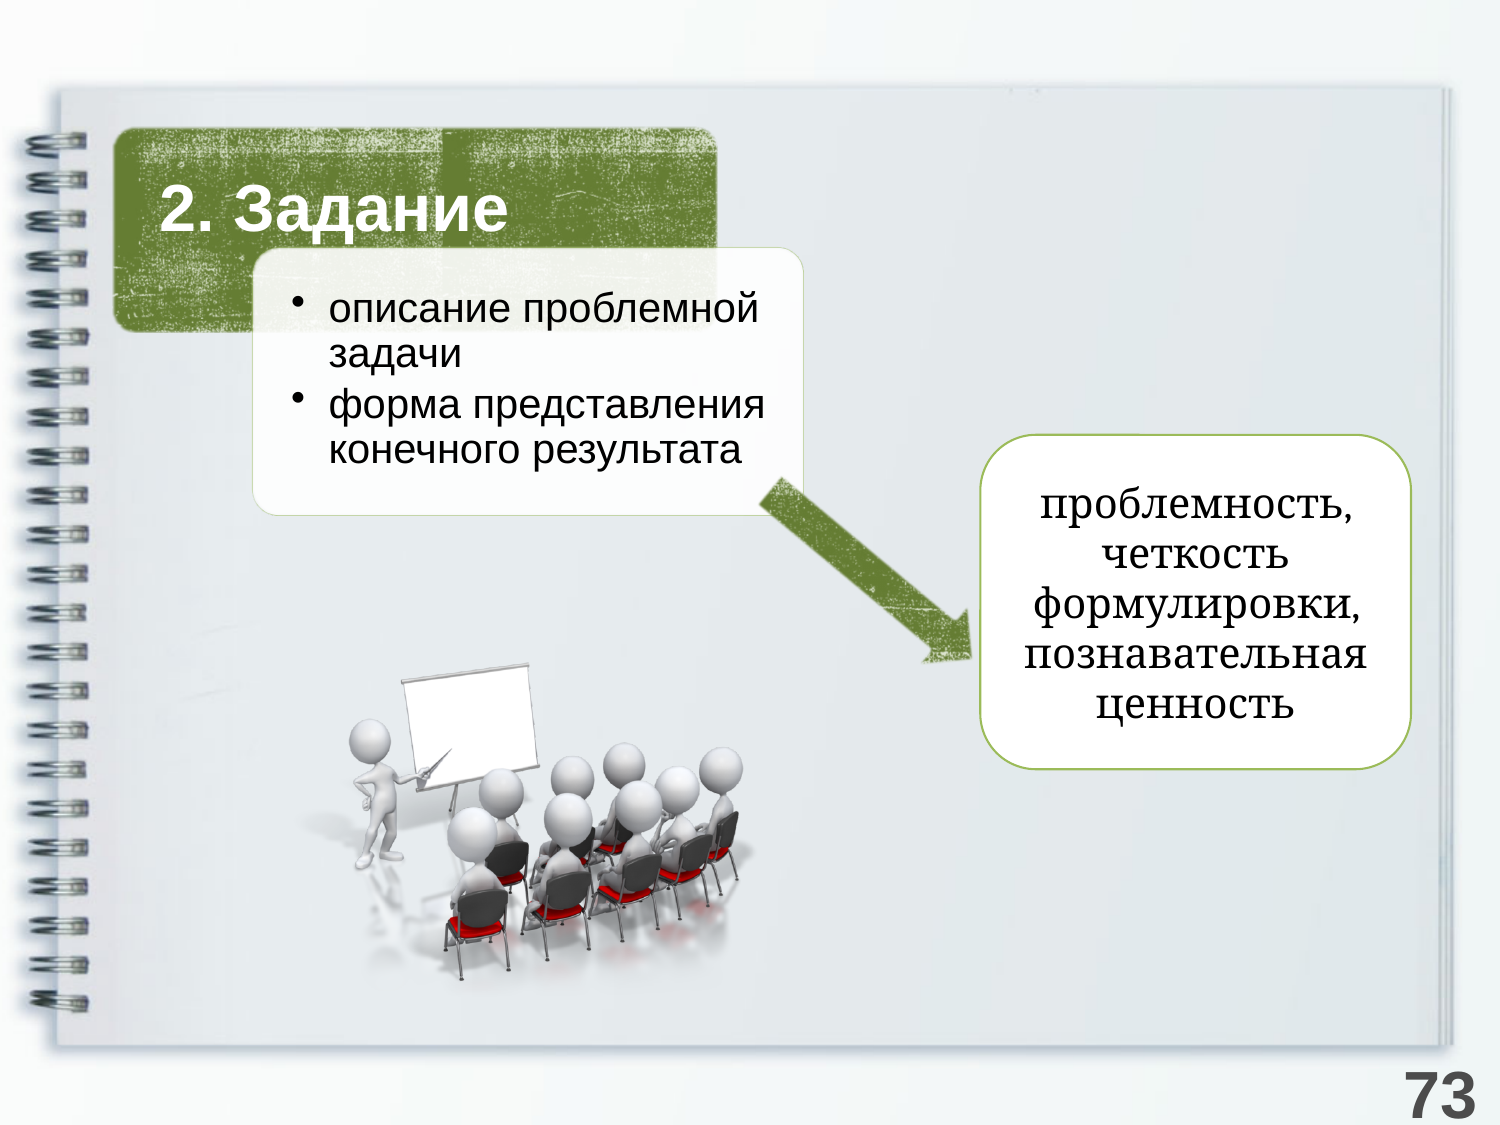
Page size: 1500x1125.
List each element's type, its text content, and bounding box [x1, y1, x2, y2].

slide_number 73 [1375, 1043, 1493, 1123]
picture [0, 0, 1500, 1125]
text_box проблемность, четкость формулировки, познавательная ценность [980, 434, 1412, 770]
text_box [808, 502, 970, 660]
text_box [111, 101, 804, 575]
